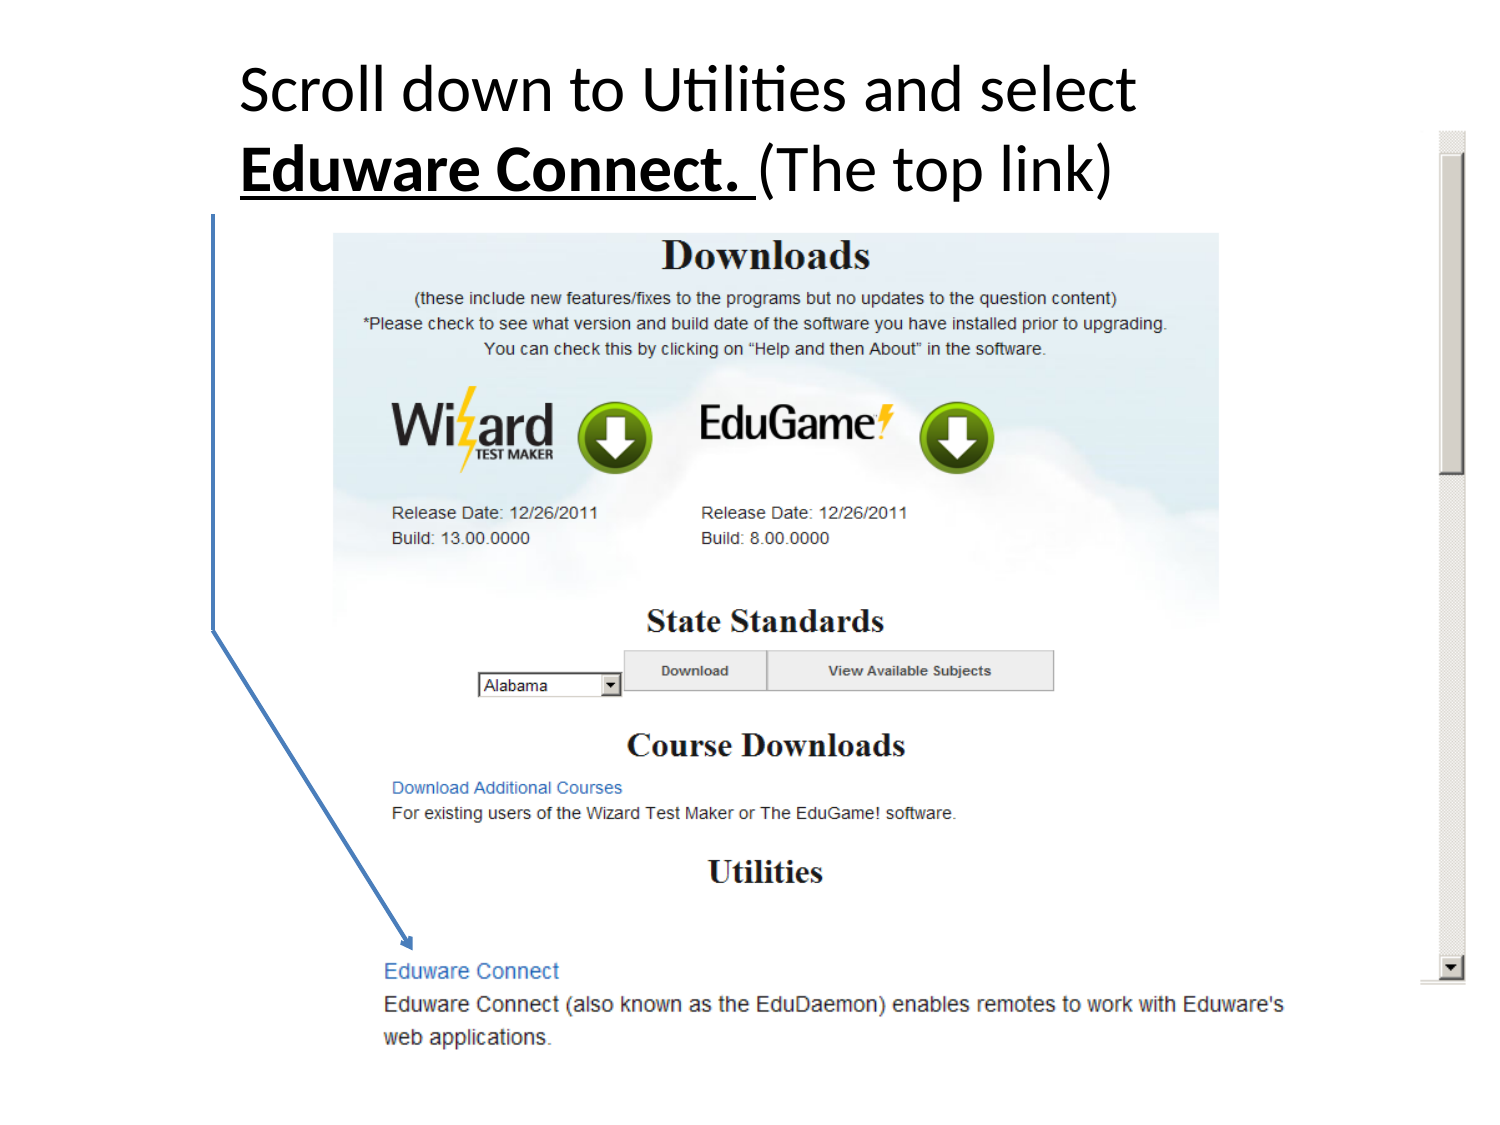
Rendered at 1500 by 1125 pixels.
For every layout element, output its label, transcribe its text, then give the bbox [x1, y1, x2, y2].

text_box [212, 630, 413, 951]
picture [312, 192, 1320, 1079]
picture [1393, 77, 1492, 1010]
text_box Scroll down to Utilities and select Eduware Connect. (The top link) [225, 37, 1363, 213]
